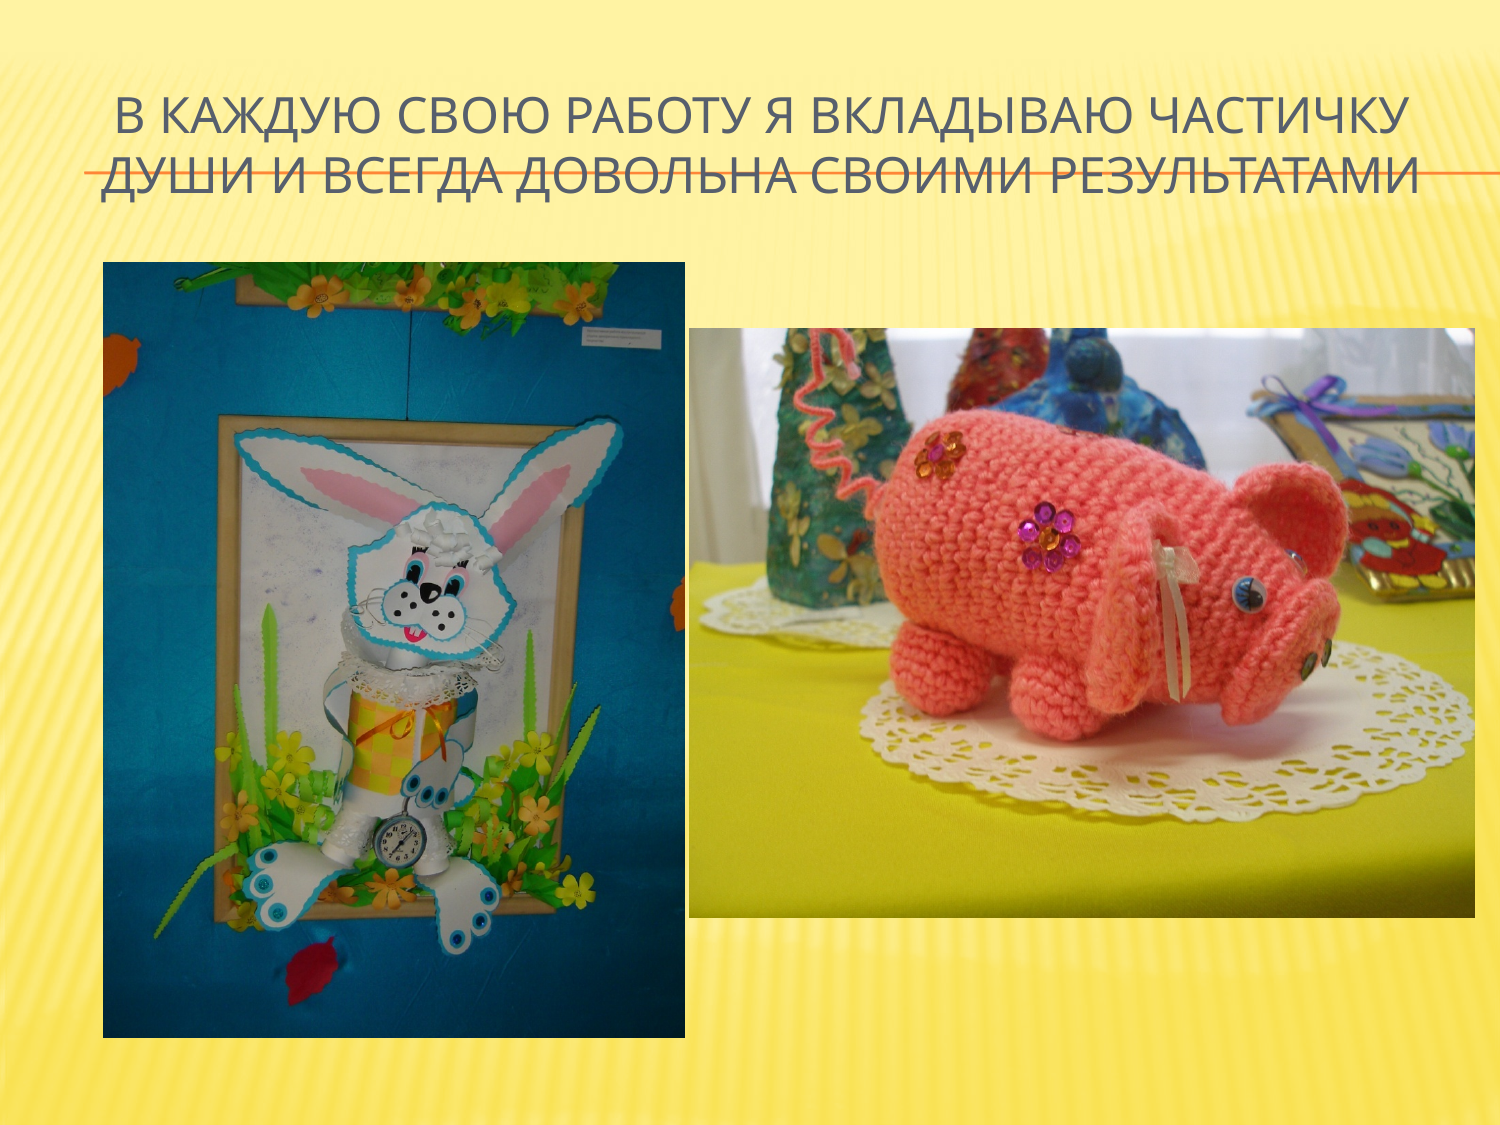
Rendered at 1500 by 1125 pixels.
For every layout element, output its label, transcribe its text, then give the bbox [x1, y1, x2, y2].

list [102, 262, 685, 1038]
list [692, 327, 1476, 918]
title в каждую свою работу я вкладываю частичку души и всегда довольна своими результатами [49, 75, 1475, 213]
